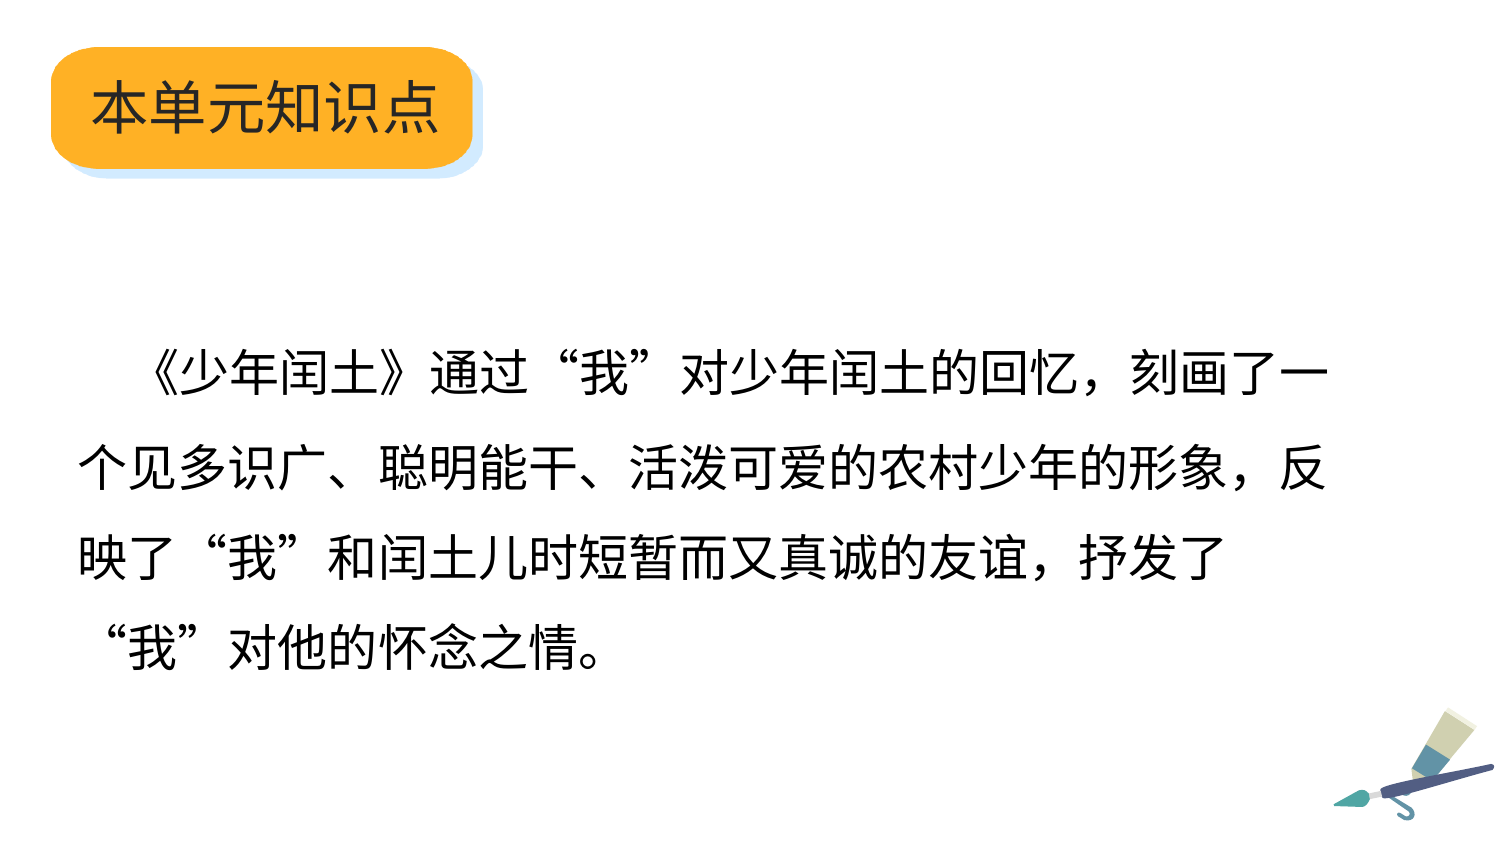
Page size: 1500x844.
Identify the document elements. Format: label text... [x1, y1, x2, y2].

picture [51, 47, 483, 179]
text_box 《少年闰土》通过“我”对少年闰土的回忆，刻画了一个见多识广、聪明能干、活泼可爱的农村少年的形象，反映了“我”和闰土儿时短暂而又真诚的友谊，抒发了“我”对他的怀念之情。 [66, 266, 1373, 683]
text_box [1358, 708, 1481, 844]
